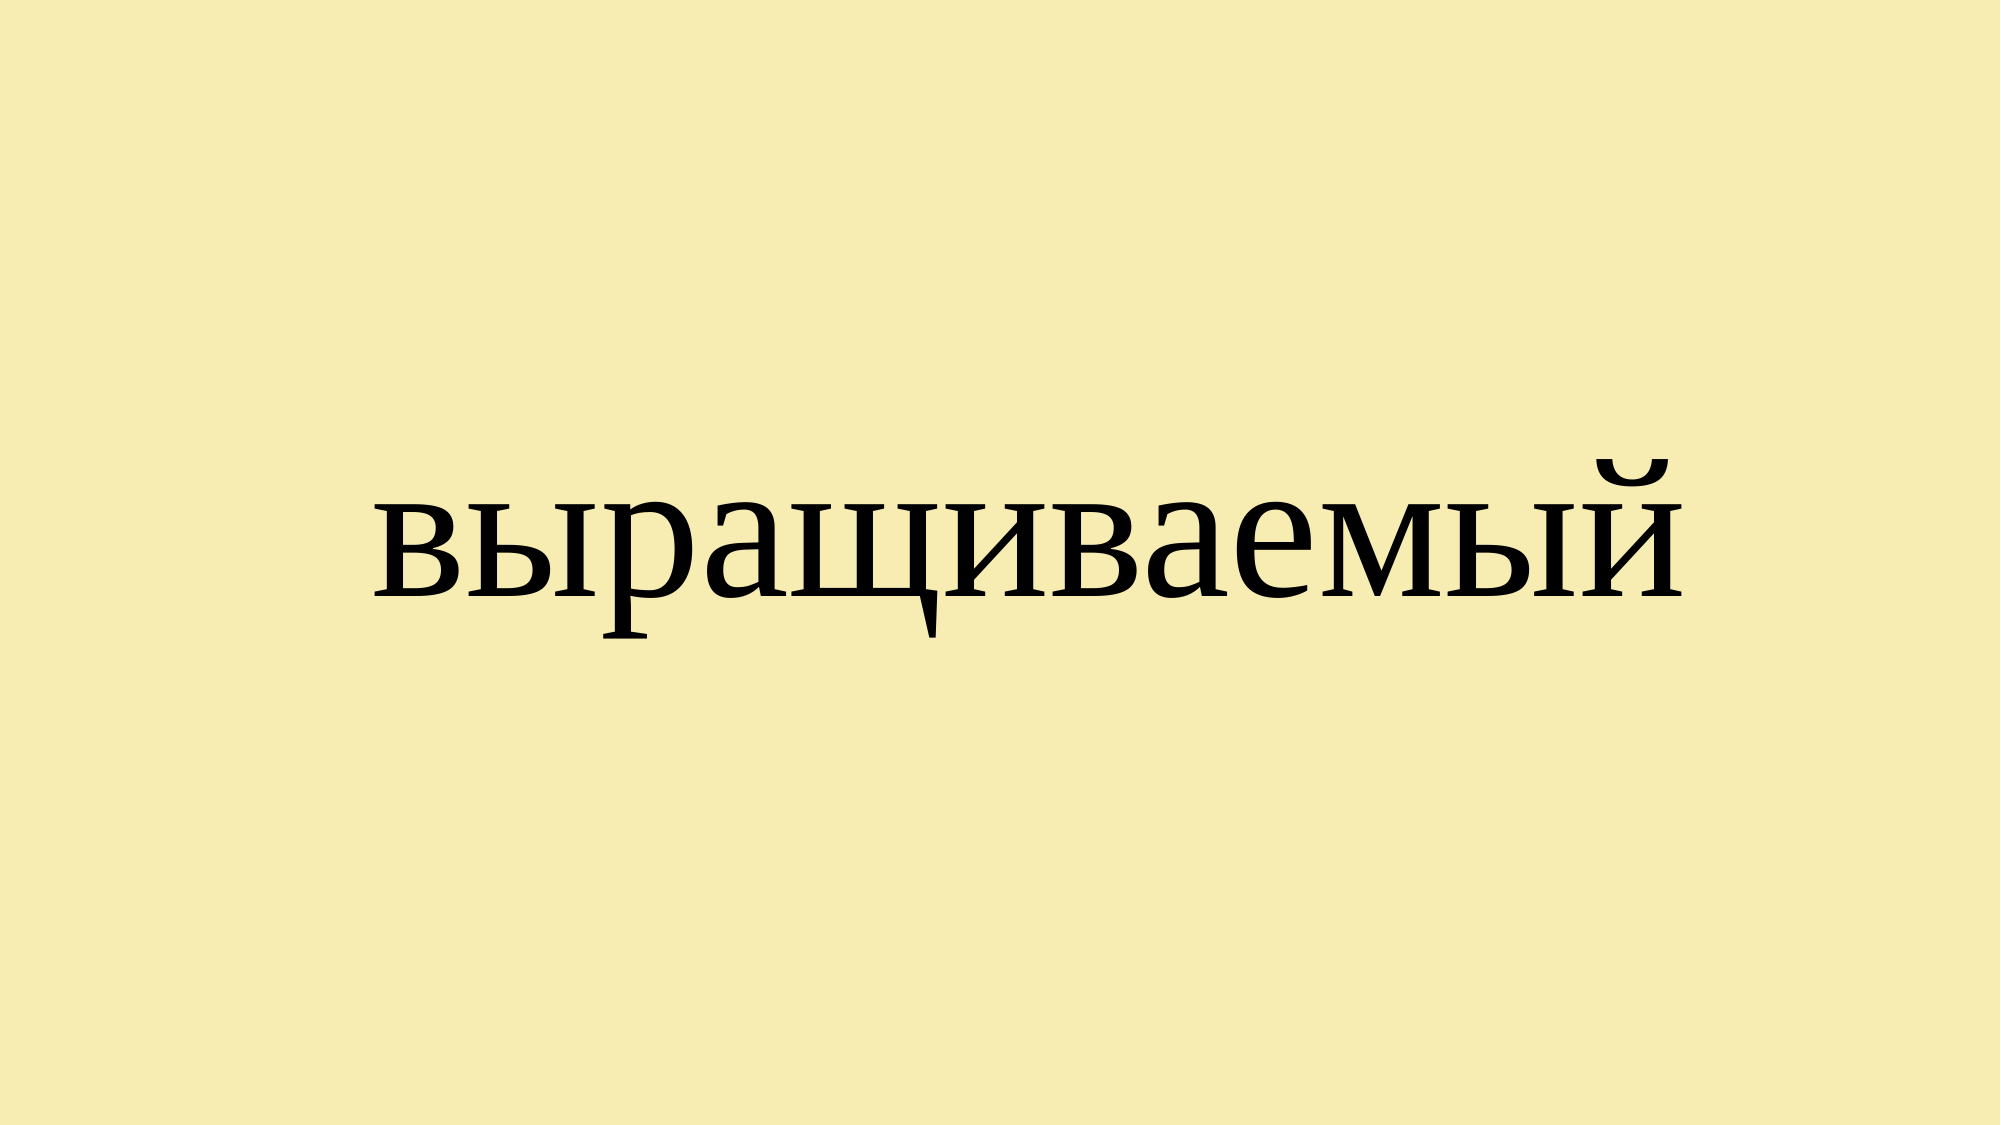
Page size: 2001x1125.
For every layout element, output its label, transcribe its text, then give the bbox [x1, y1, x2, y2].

text_box выращиваемый [356, 388, 1703, 644]
